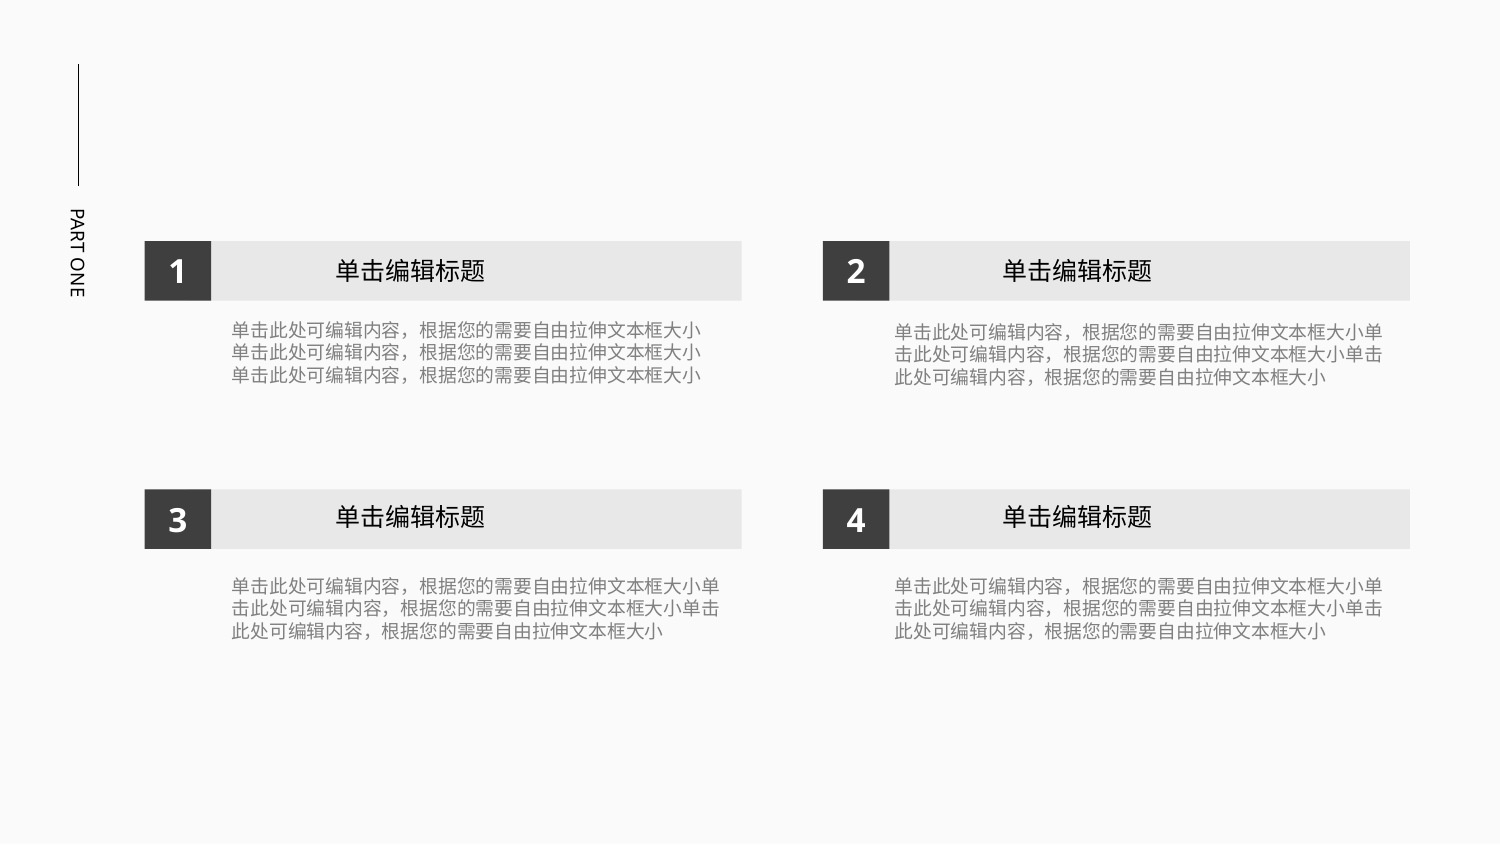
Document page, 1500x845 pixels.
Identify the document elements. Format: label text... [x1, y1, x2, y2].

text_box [144, 240, 742, 450]
text_box PART ONE [59, 193, 98, 333]
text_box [822, 489, 1411, 705]
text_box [822, 240, 1411, 451]
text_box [144, 489, 745, 705]
